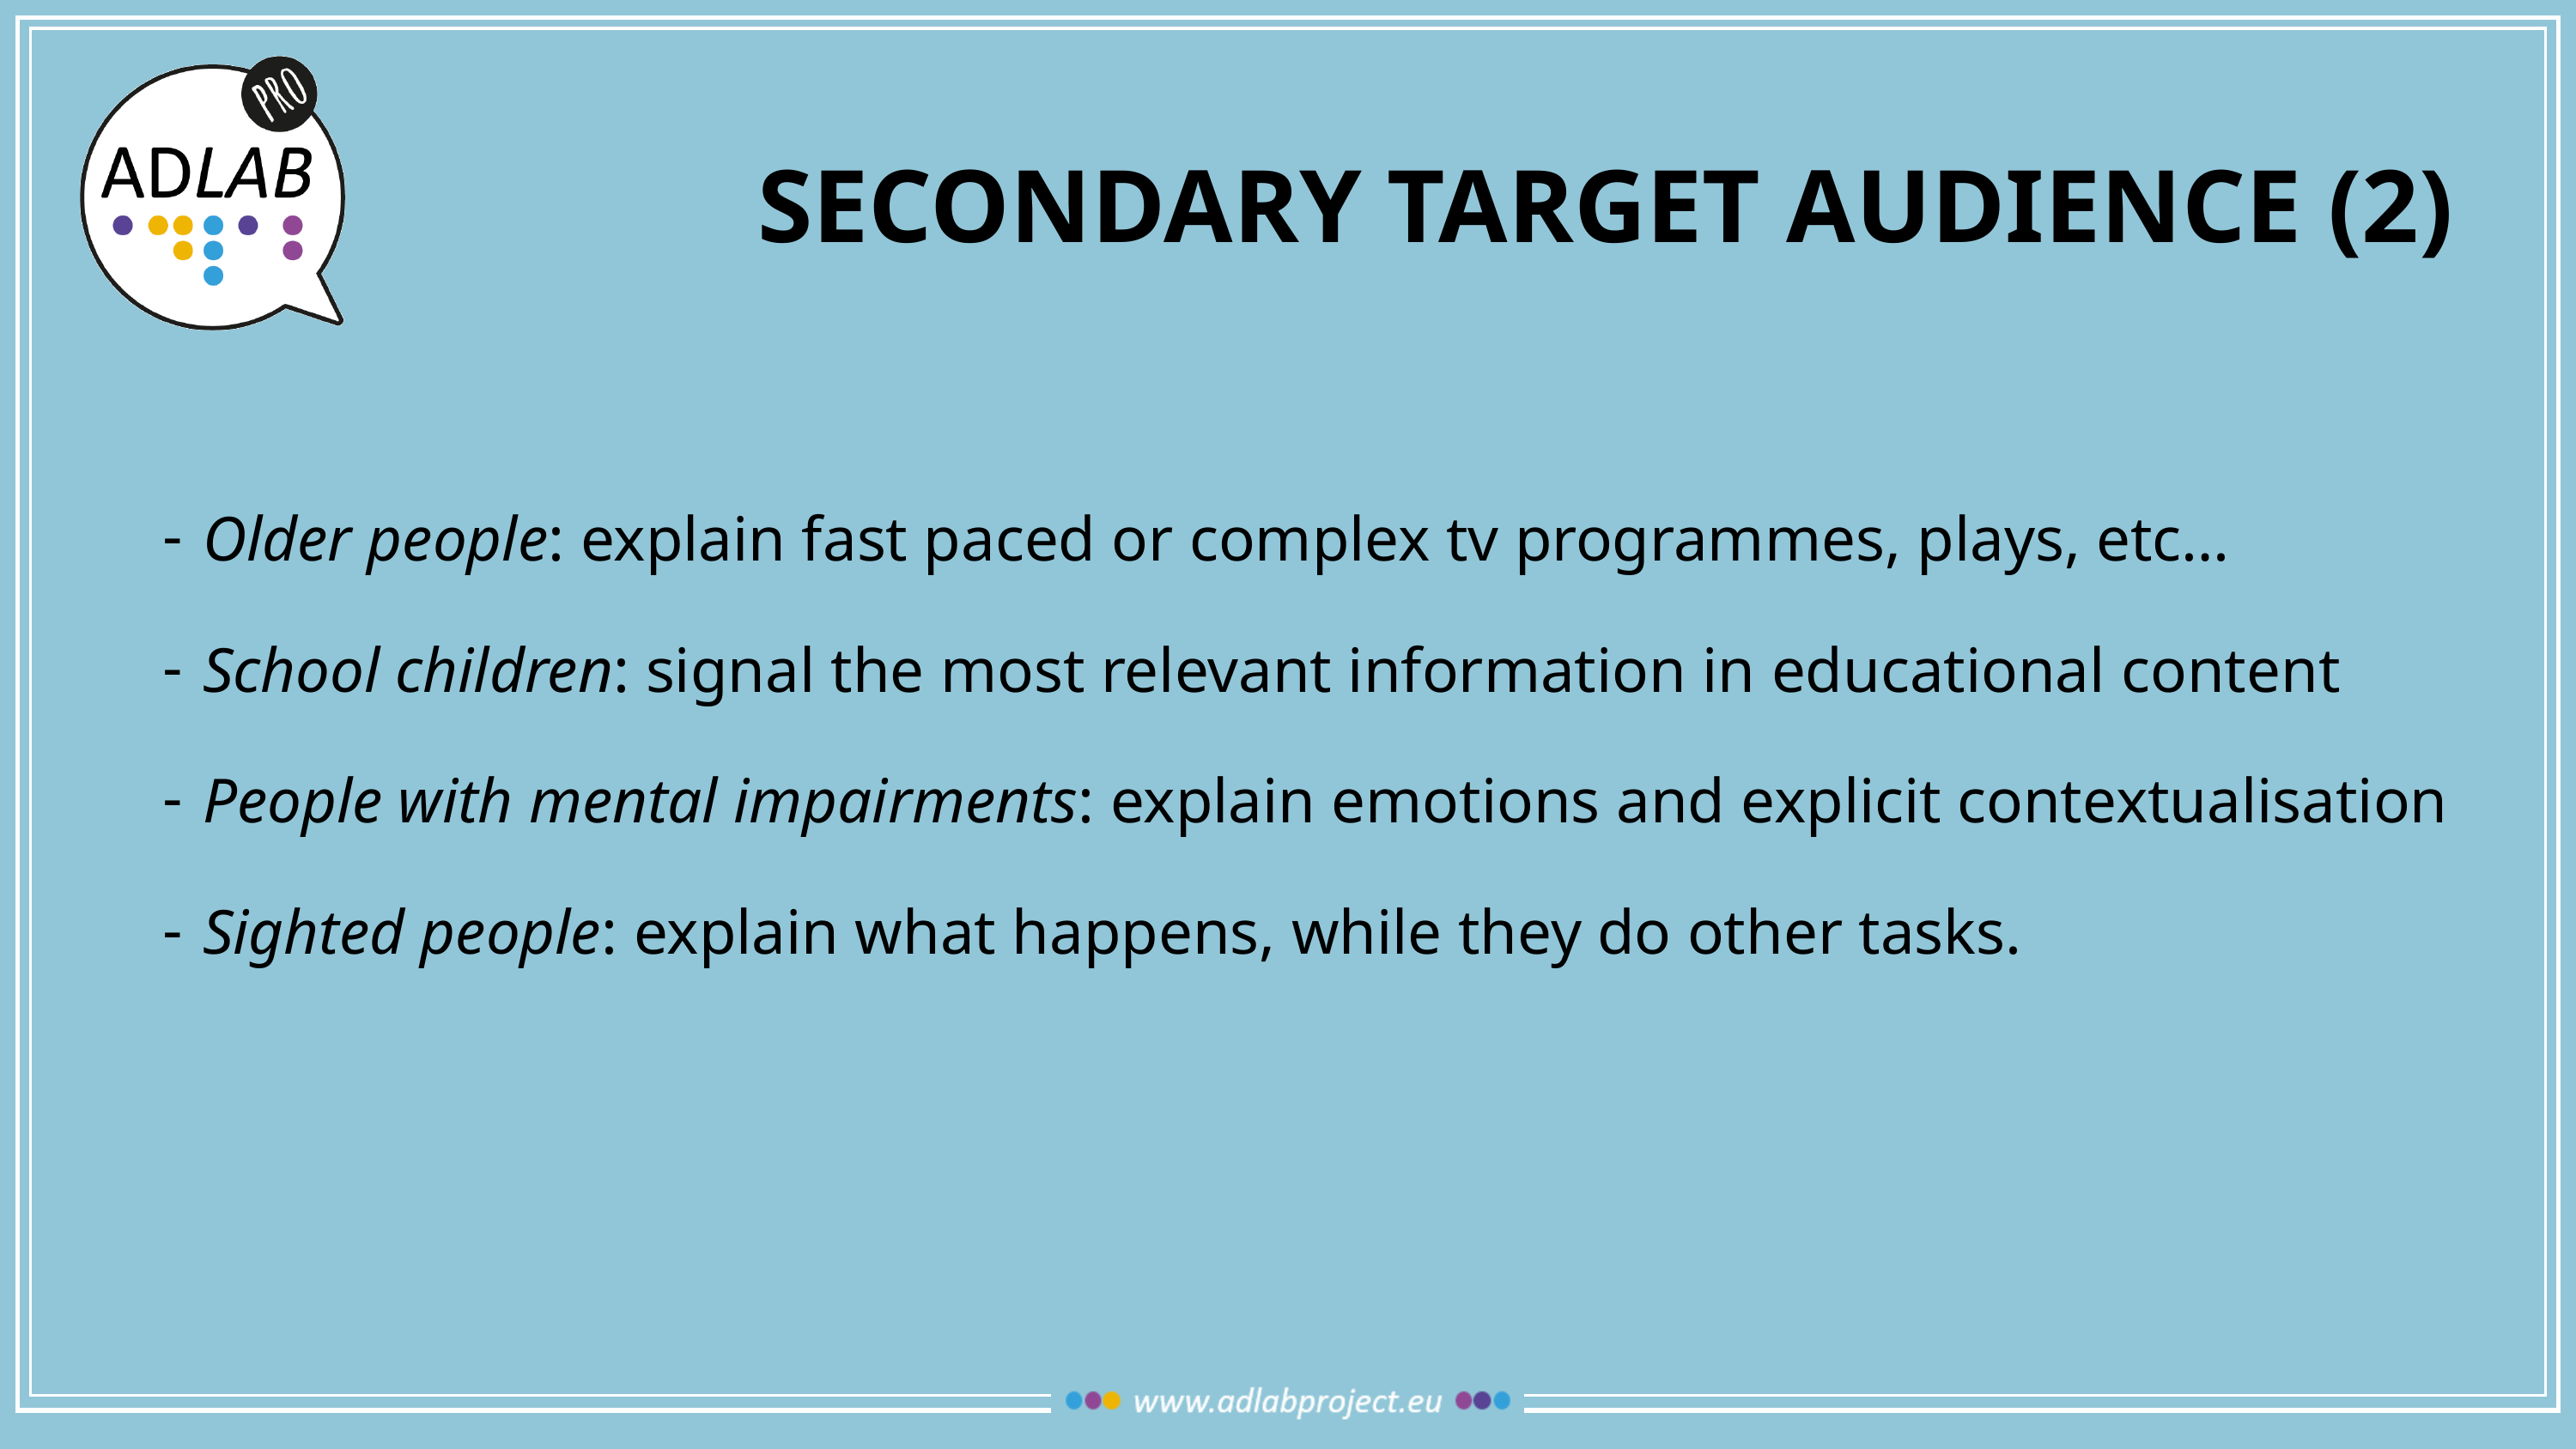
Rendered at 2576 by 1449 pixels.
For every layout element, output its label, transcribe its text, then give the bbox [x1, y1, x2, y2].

list Older people: explain fast paced or complex tv programmes, plays, etc… School children: signal the most relevant information in educational content People with mental impairments: explain emotions and explicit contextualisation Sighted people: explain what happens, while they do other tasks. [150, 457, 2467, 1212]
title SECONDARY TARGET AUDIENCE (2) [384, 70, 2467, 351]
picture [72, 49, 353, 330]
picture [1051, 1378, 1524, 1429]
